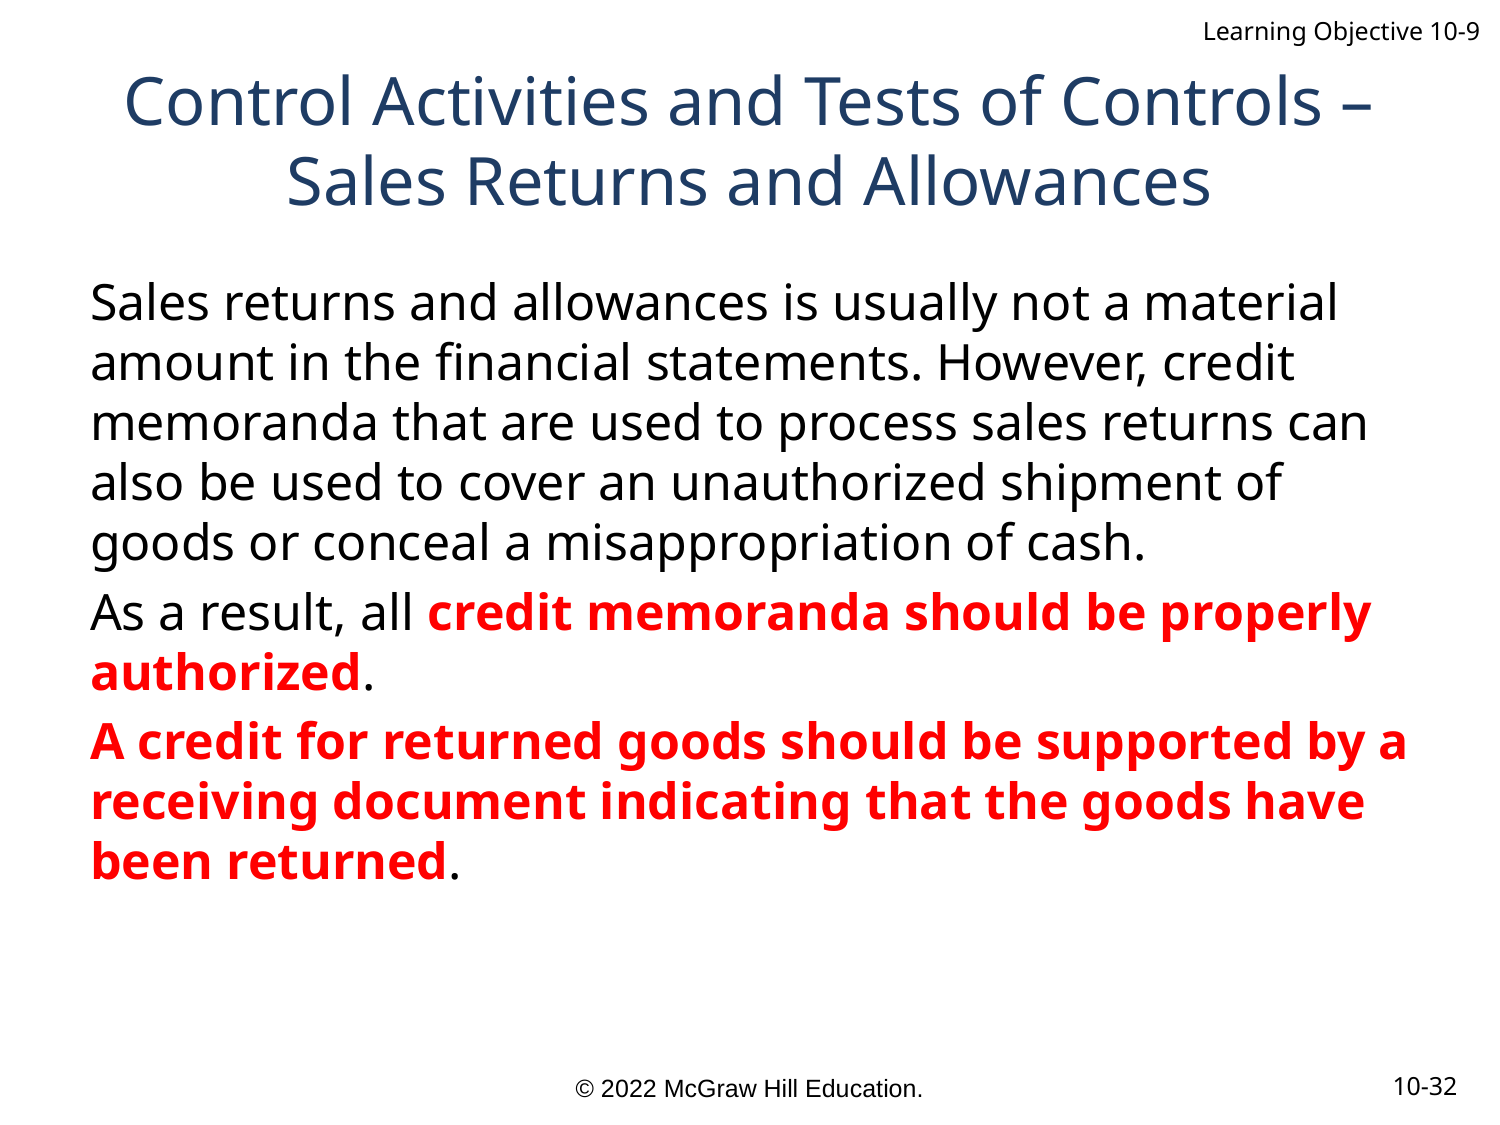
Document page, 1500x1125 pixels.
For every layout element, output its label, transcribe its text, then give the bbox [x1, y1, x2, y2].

list Sales returns and allowances is usually not a material amount in the financial statements. However, credit memoranda that are used to process sales returns can also be used to cover an unauthorized shipment of goods or conceal a misappropriation of cash. As a result, all credit memoranda should be properly authorized. A credit for returned goods should be supported by a receiving document indicating that the goods have been returned. [75, 262, 1425, 1050]
list Learning Objective 10-9 [908, 1, 1496, 60]
title Control Activities and Tests of Controls – Sales Returns and Allowances [75, 45, 1425, 233]
